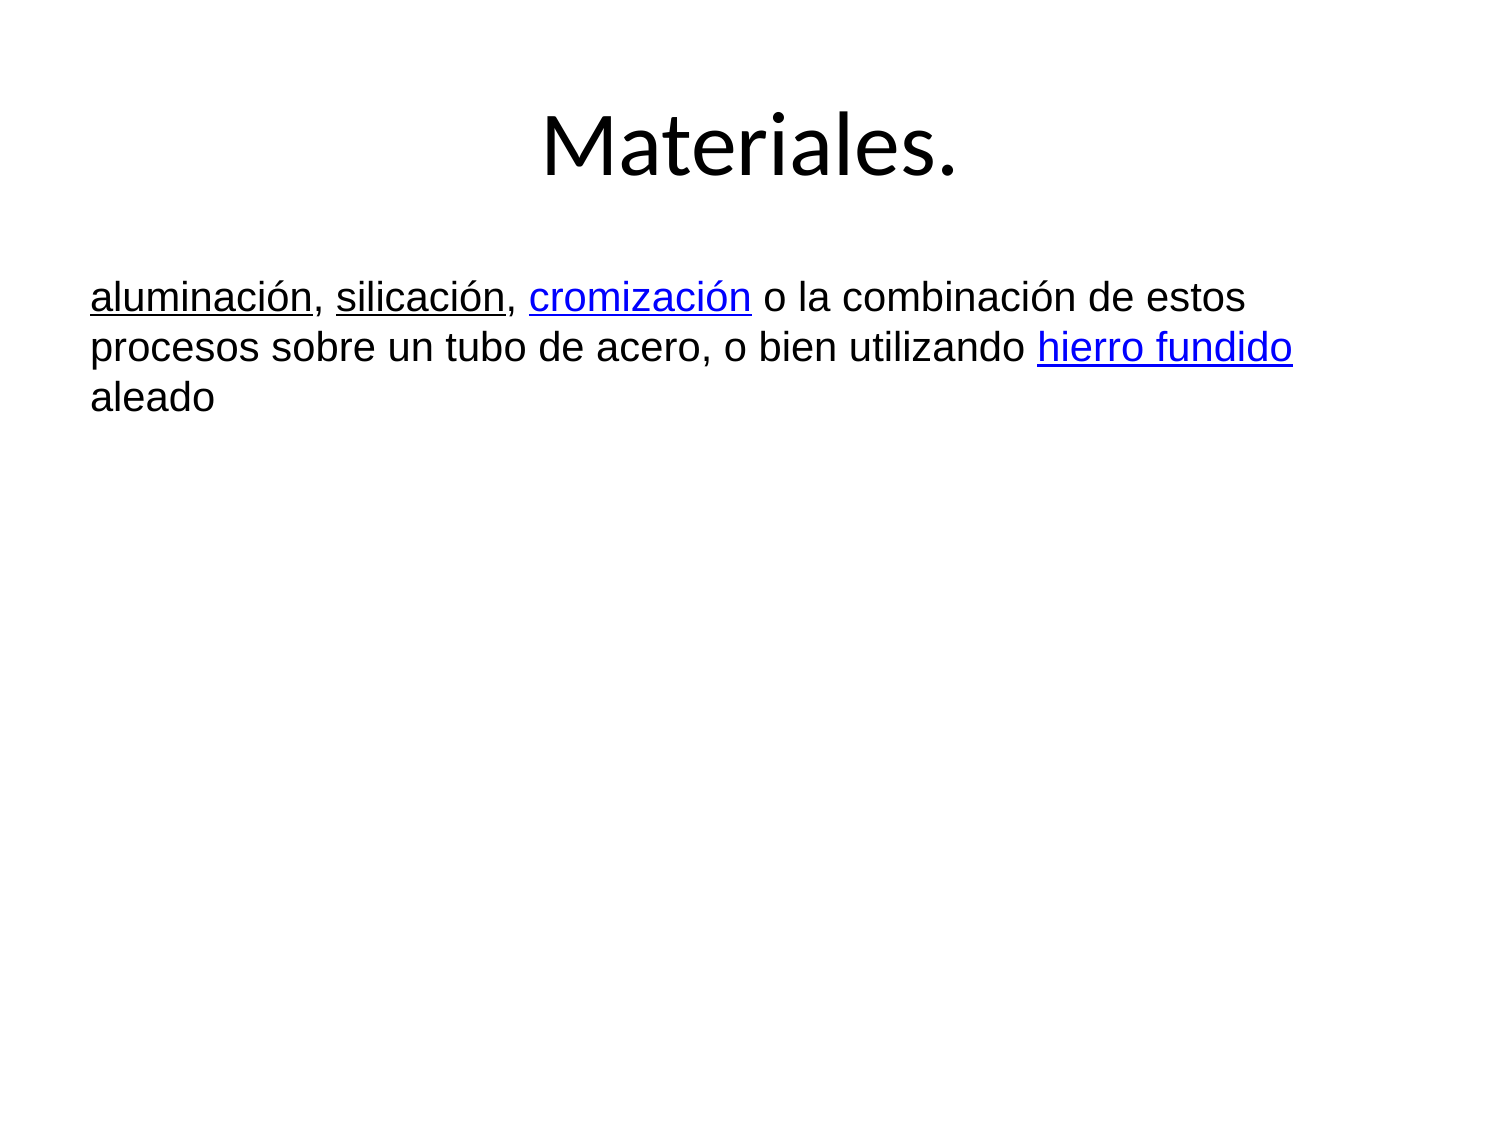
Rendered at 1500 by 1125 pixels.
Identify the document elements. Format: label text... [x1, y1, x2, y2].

title Materiales. [75, 45, 1425, 233]
list aluminación, silicación, cromización o la combinación de estos procesos sobre un tubo de acero, o bien utilizando hierro fundido aleado [75, 262, 1425, 1005]
